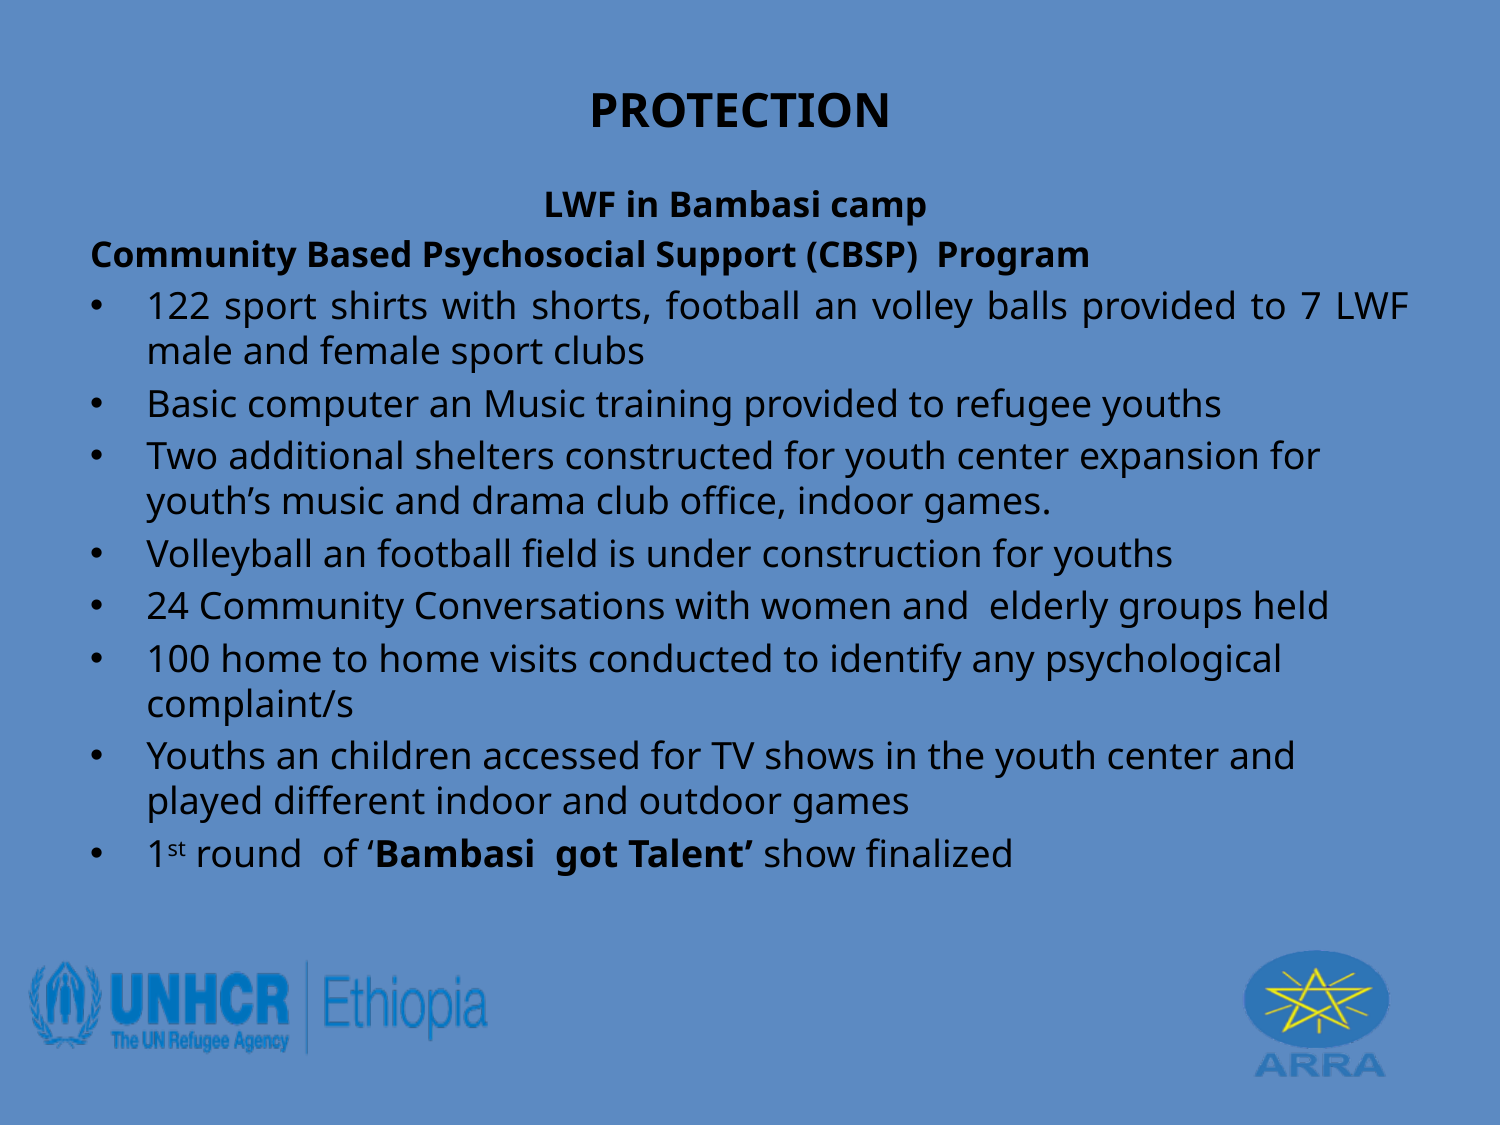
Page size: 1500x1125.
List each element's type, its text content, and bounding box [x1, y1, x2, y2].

picture [0, 912, 488, 1104]
picture [1224, 949, 1413, 1104]
list LWF in Bambasi camp Community Based Psychosocial Support (CBSP) Program 122 sport shirts with shorts, football an volley balls provided to 7 LWF male and female sport clubs Basic computer an Music training provided to refugee youths Two additional shelters constructed for youth center expansion for youth’s music and drama club office, indoor games. Volleyball an football field is under construction for youths 24 Community Conversations with women and elderly groups held 100 home to home visits conducted to identify any psychological complaint/s Youths an children accessed for TV shows in the youth center and played different indoor and outdoor games 1st round of ‘Bambasi got Talent’ show finalized [75, 174, 1425, 1005]
title PROTECTION [75, 45, 1425, 150]
